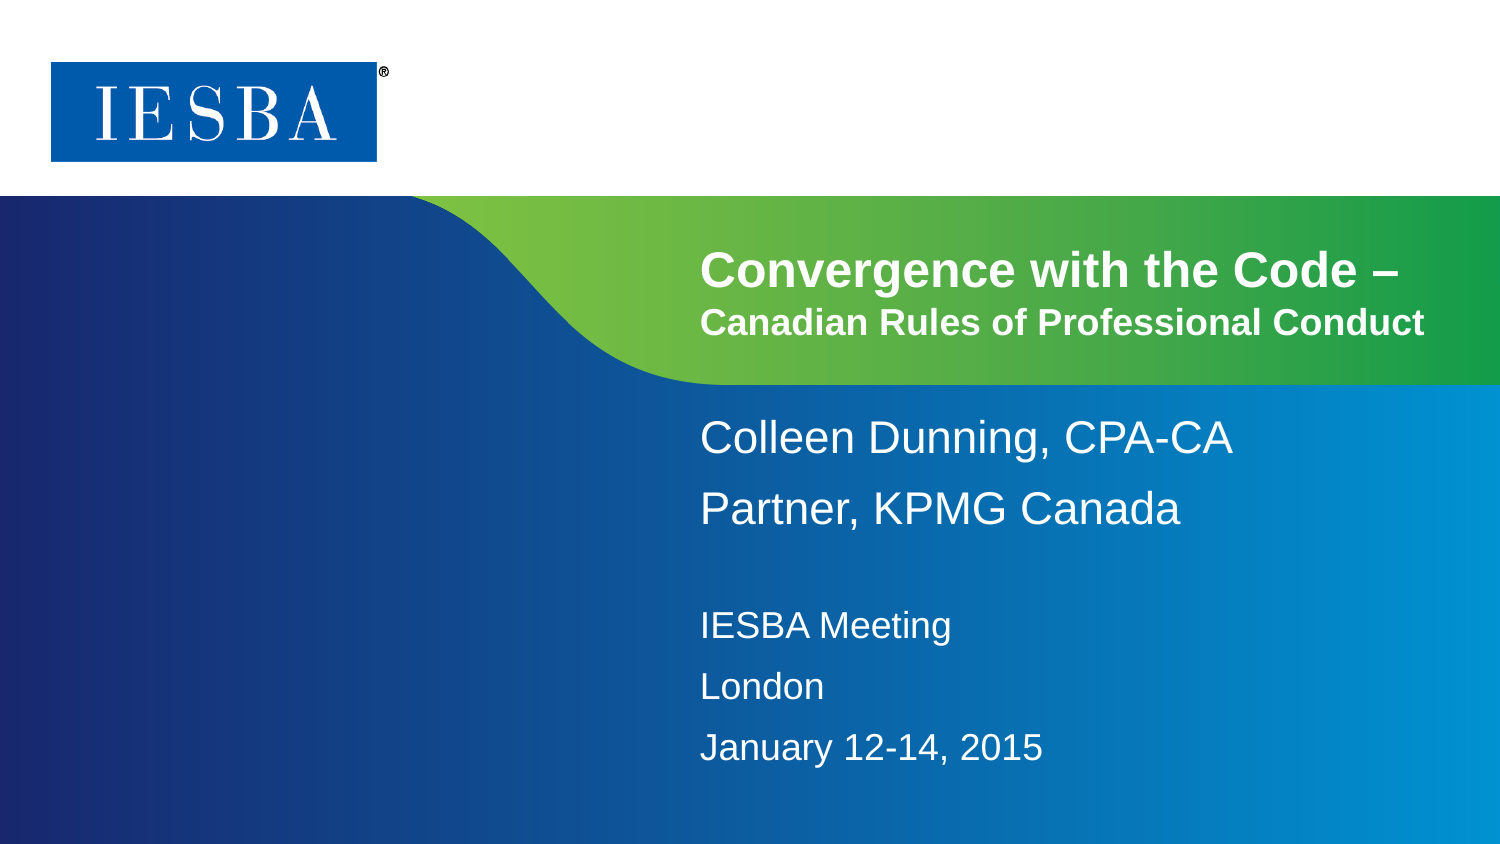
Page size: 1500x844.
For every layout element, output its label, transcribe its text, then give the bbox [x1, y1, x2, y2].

picture [51, 62, 389, 162]
title Convergence with the Code – Canadian Rules of Professional Conduct [699, 229, 1463, 352]
subtitle Colleen Dunning, CPA-CA Partner, KPMG Canada IESBA Meeting London January 12-14, 2015 [699, 407, 1363, 785]
picture [412, 196, 1500, 385]
